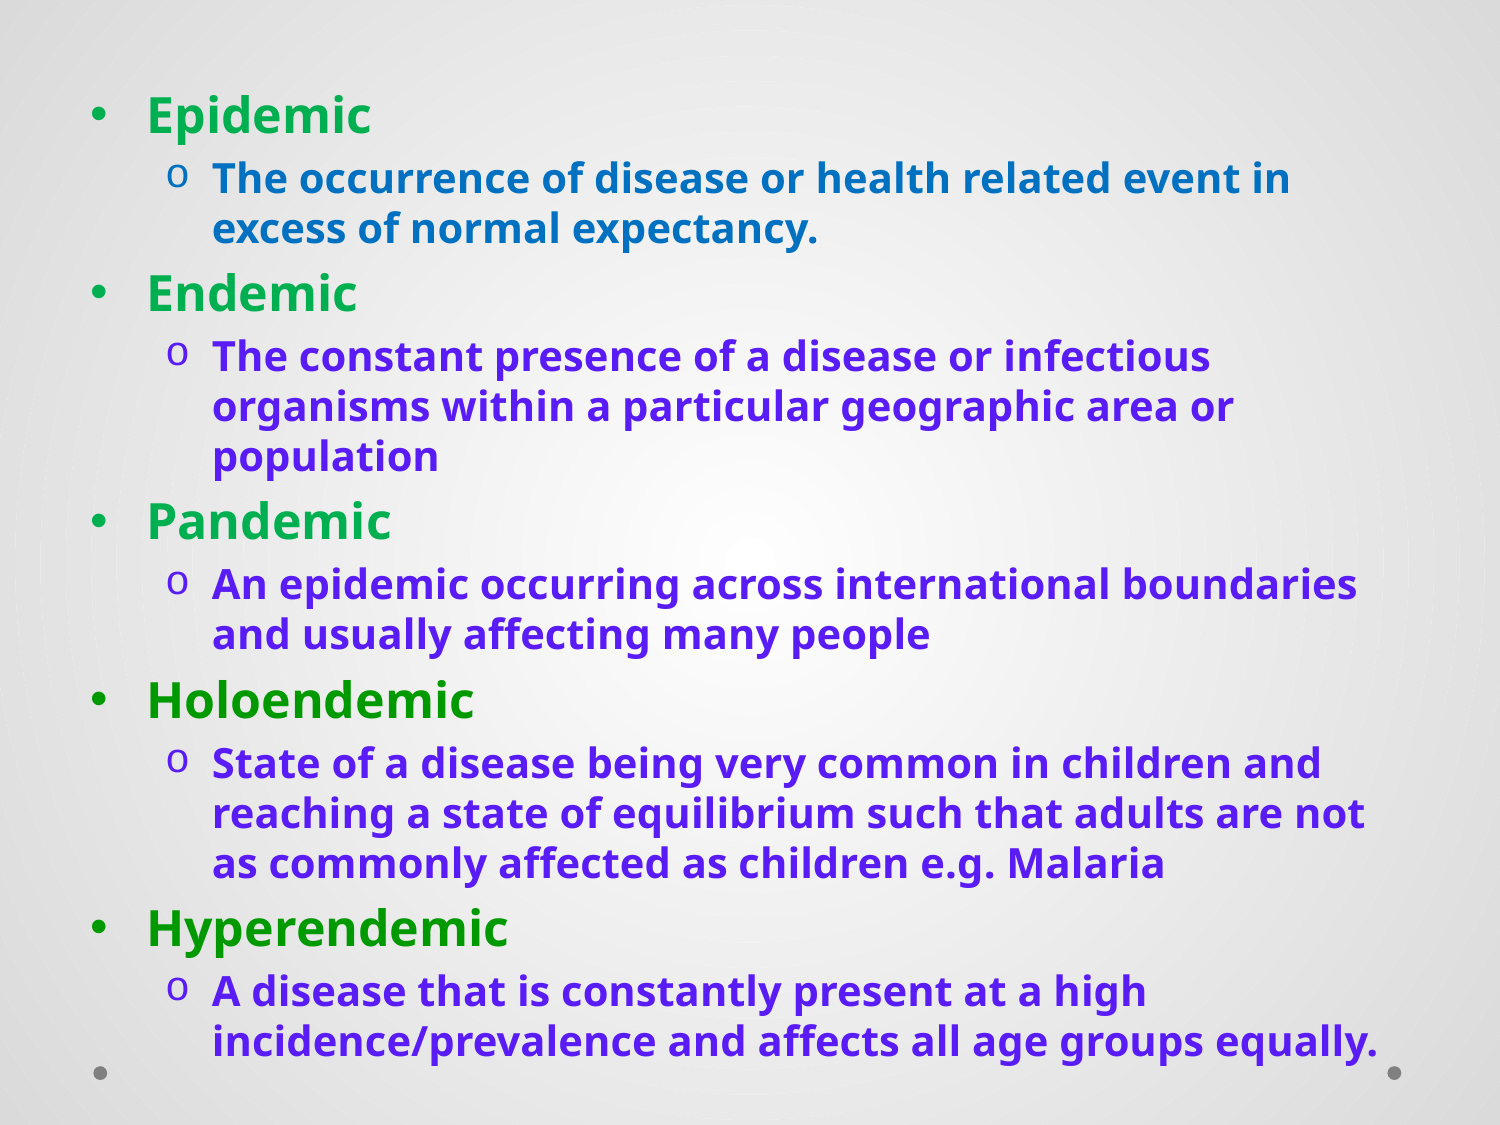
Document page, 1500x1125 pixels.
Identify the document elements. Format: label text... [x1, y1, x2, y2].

list Epidemic The occurrence of disease or health related event in excess of normal expectancy. Endemic The constant presence of a disease or infectious organisms within a particular geographic area or population Pandemic An epidemic occurring across international boundaries and usually affecting many people Holoendemic State of a disease being very common in children and reaching a state of equilibrium such that adults are not as commonly affected as children e.g. Malaria Hyperendemic A disease that is constantly present at a high incidence/prevalence and affects all age groups equally. [75, 75, 1425, 1075]
